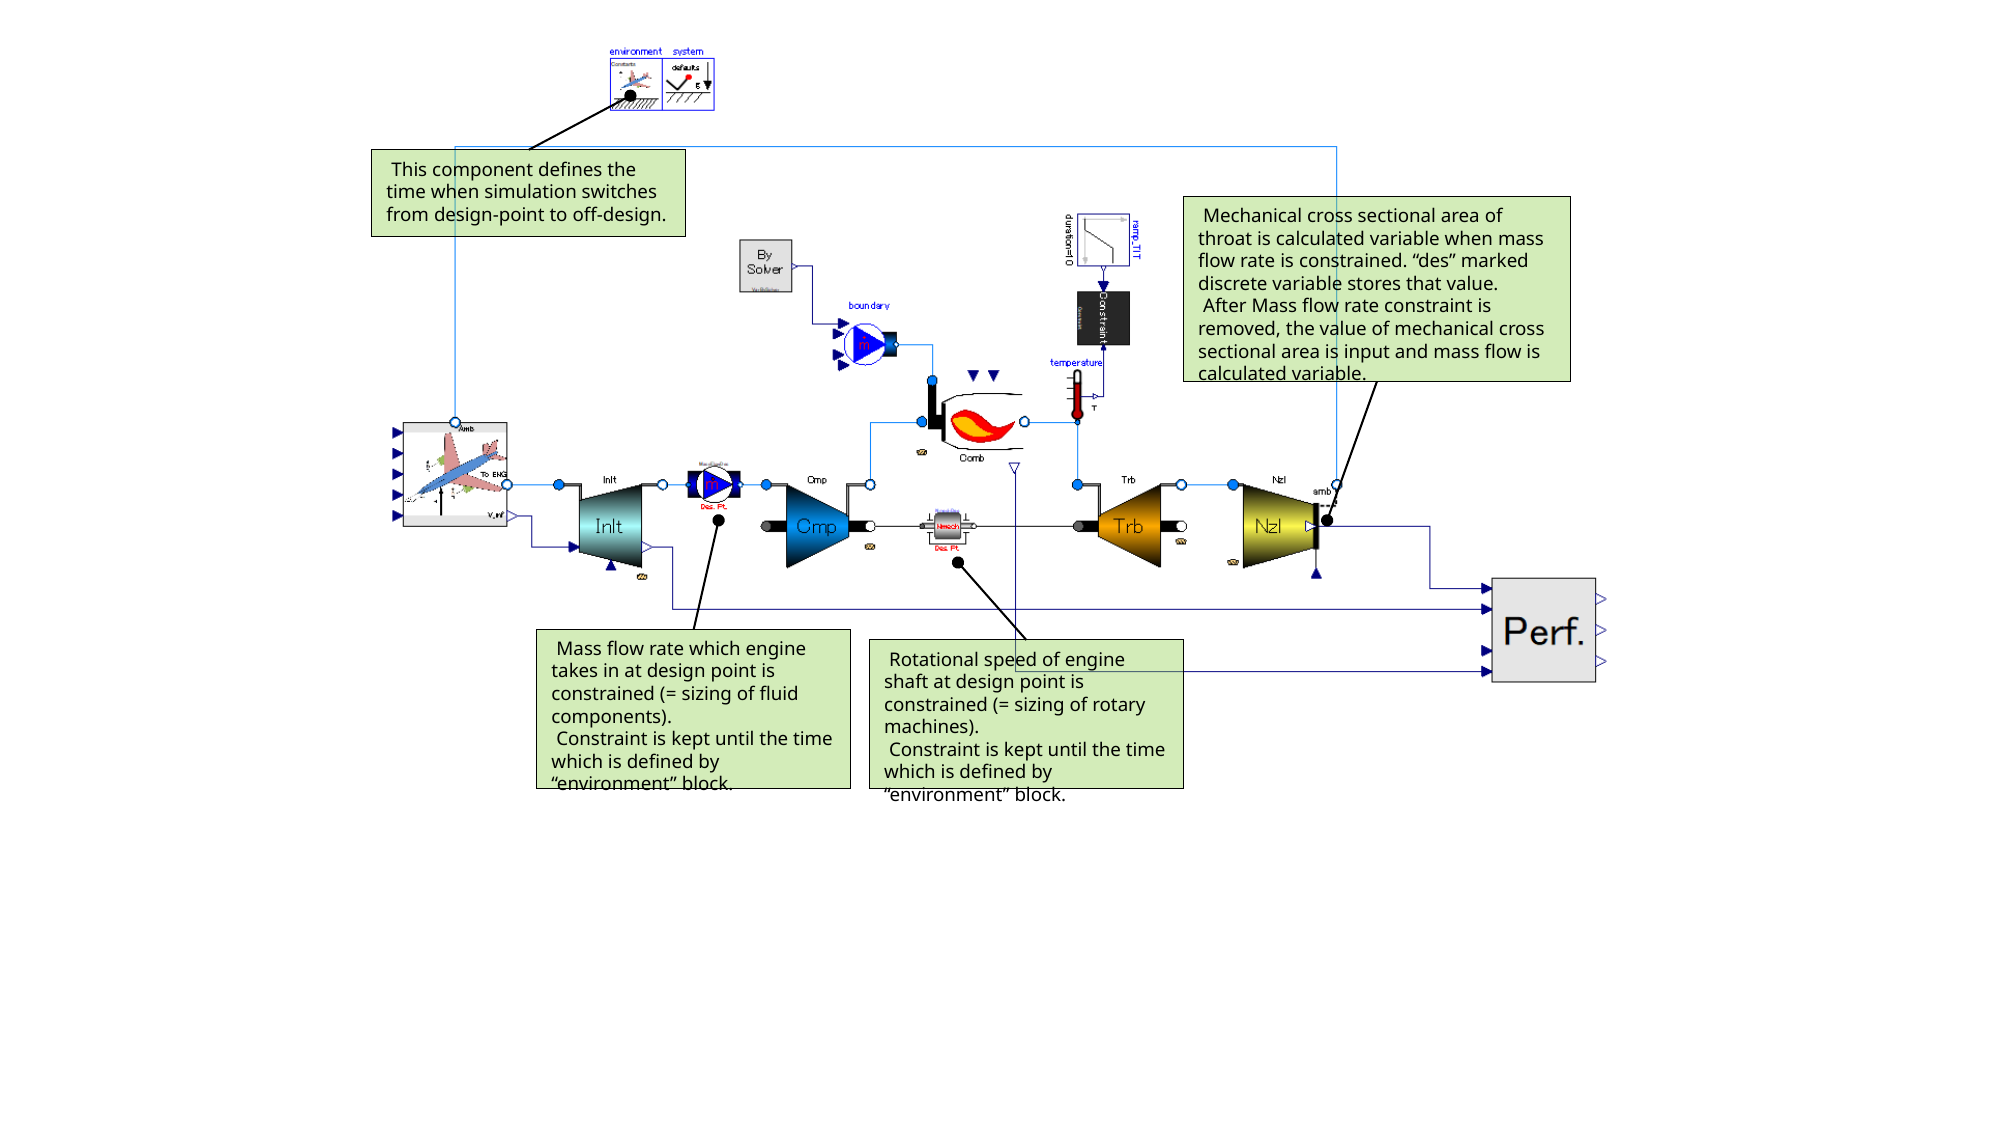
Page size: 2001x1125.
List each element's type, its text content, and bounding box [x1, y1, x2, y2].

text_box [957, 562, 1027, 641]
text_box Mass flow rate which engine takes in at design point is constrained (= sizing of fluid components). Constraint is kept until the time which is defined by “environment” block. [536, 696, 851, 789]
text_box Rotational speed of engine shaft at design point is constrained (= sizing of rotary machines). Constraint is kept until the time which is defined by “environment” block. [869, 696, 1184, 789]
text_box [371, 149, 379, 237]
picture [379, 33, 1620, 696]
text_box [528, 95, 631, 150]
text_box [693, 520, 719, 630]
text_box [1327, 381, 1377, 521]
